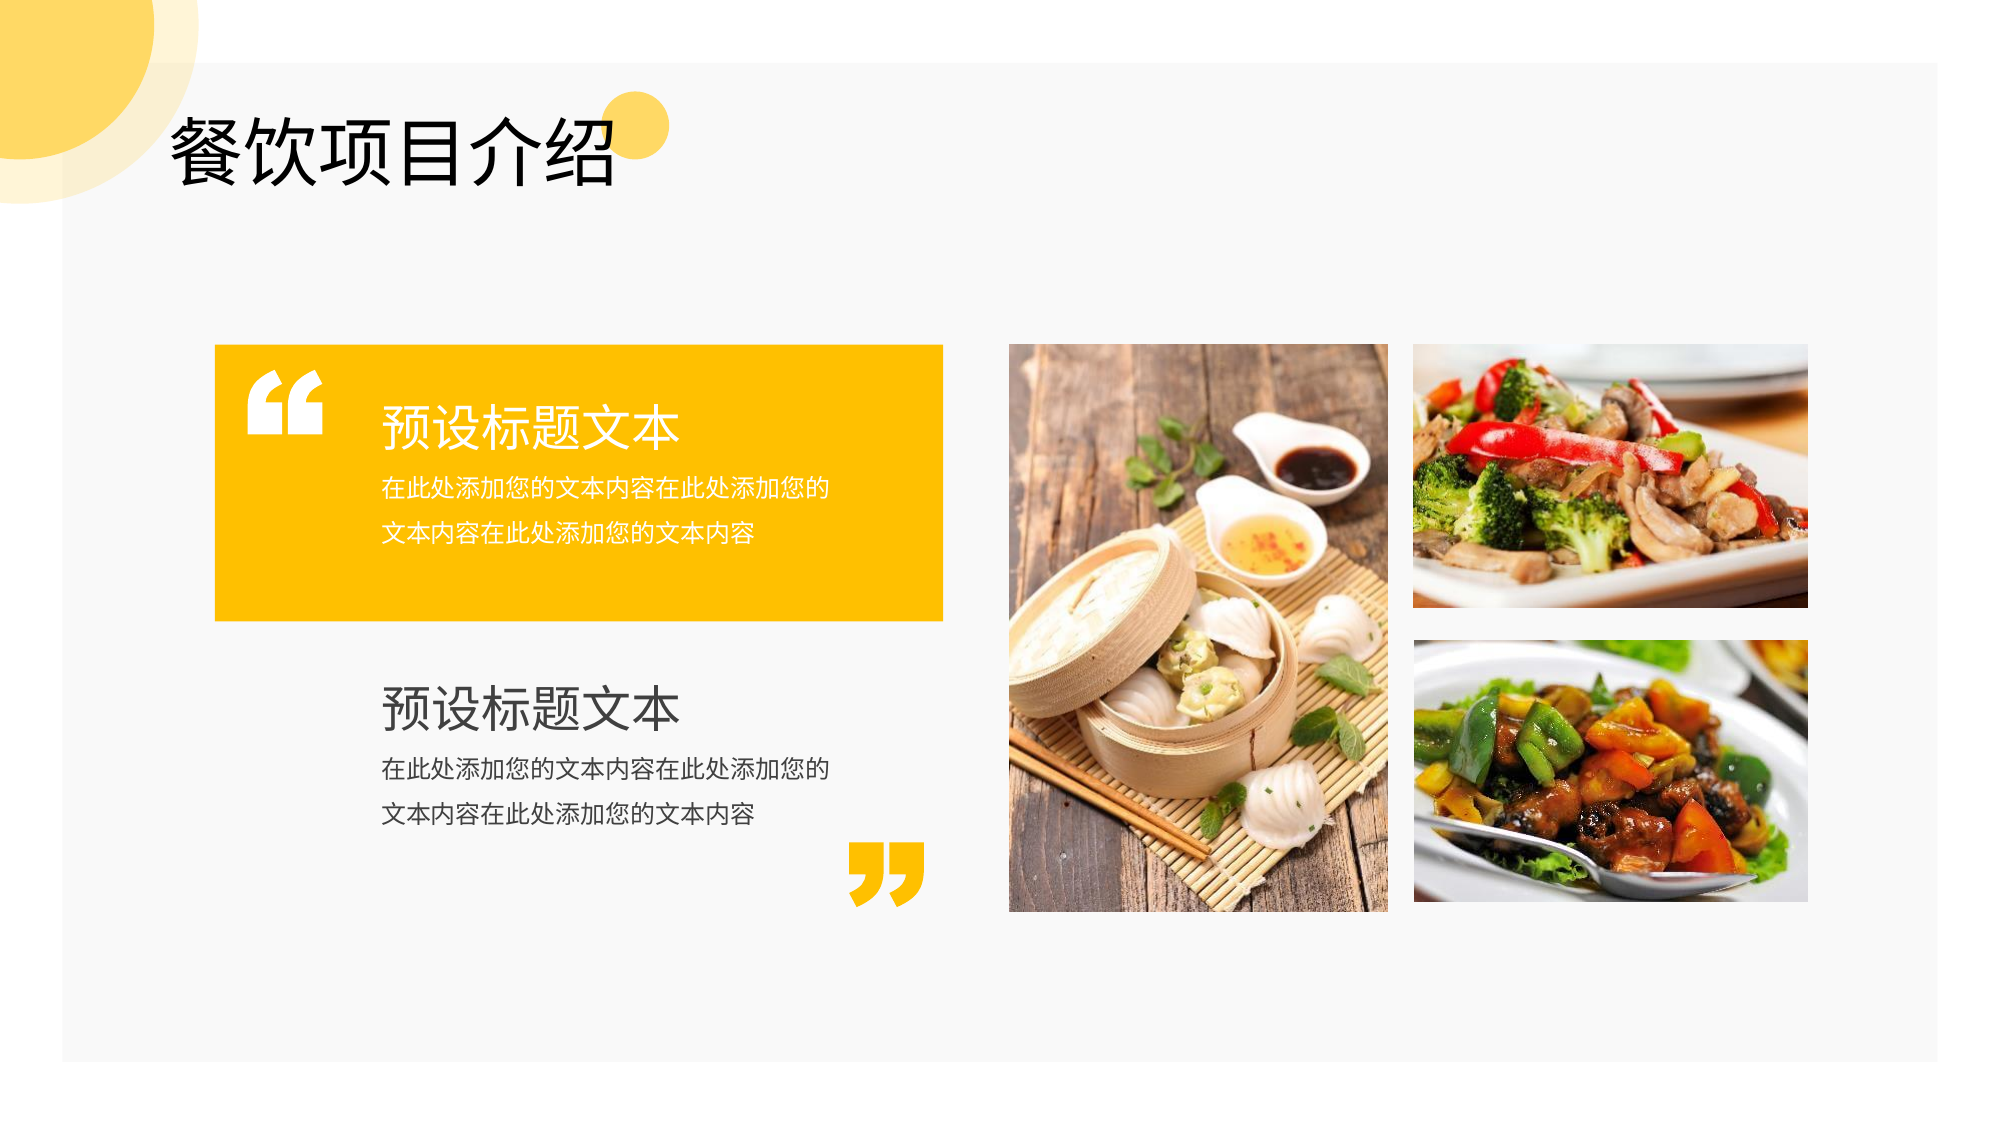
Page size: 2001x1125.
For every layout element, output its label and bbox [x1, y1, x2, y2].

text_box [214, 344, 944, 907]
text_box [1009, 344, 1808, 912]
